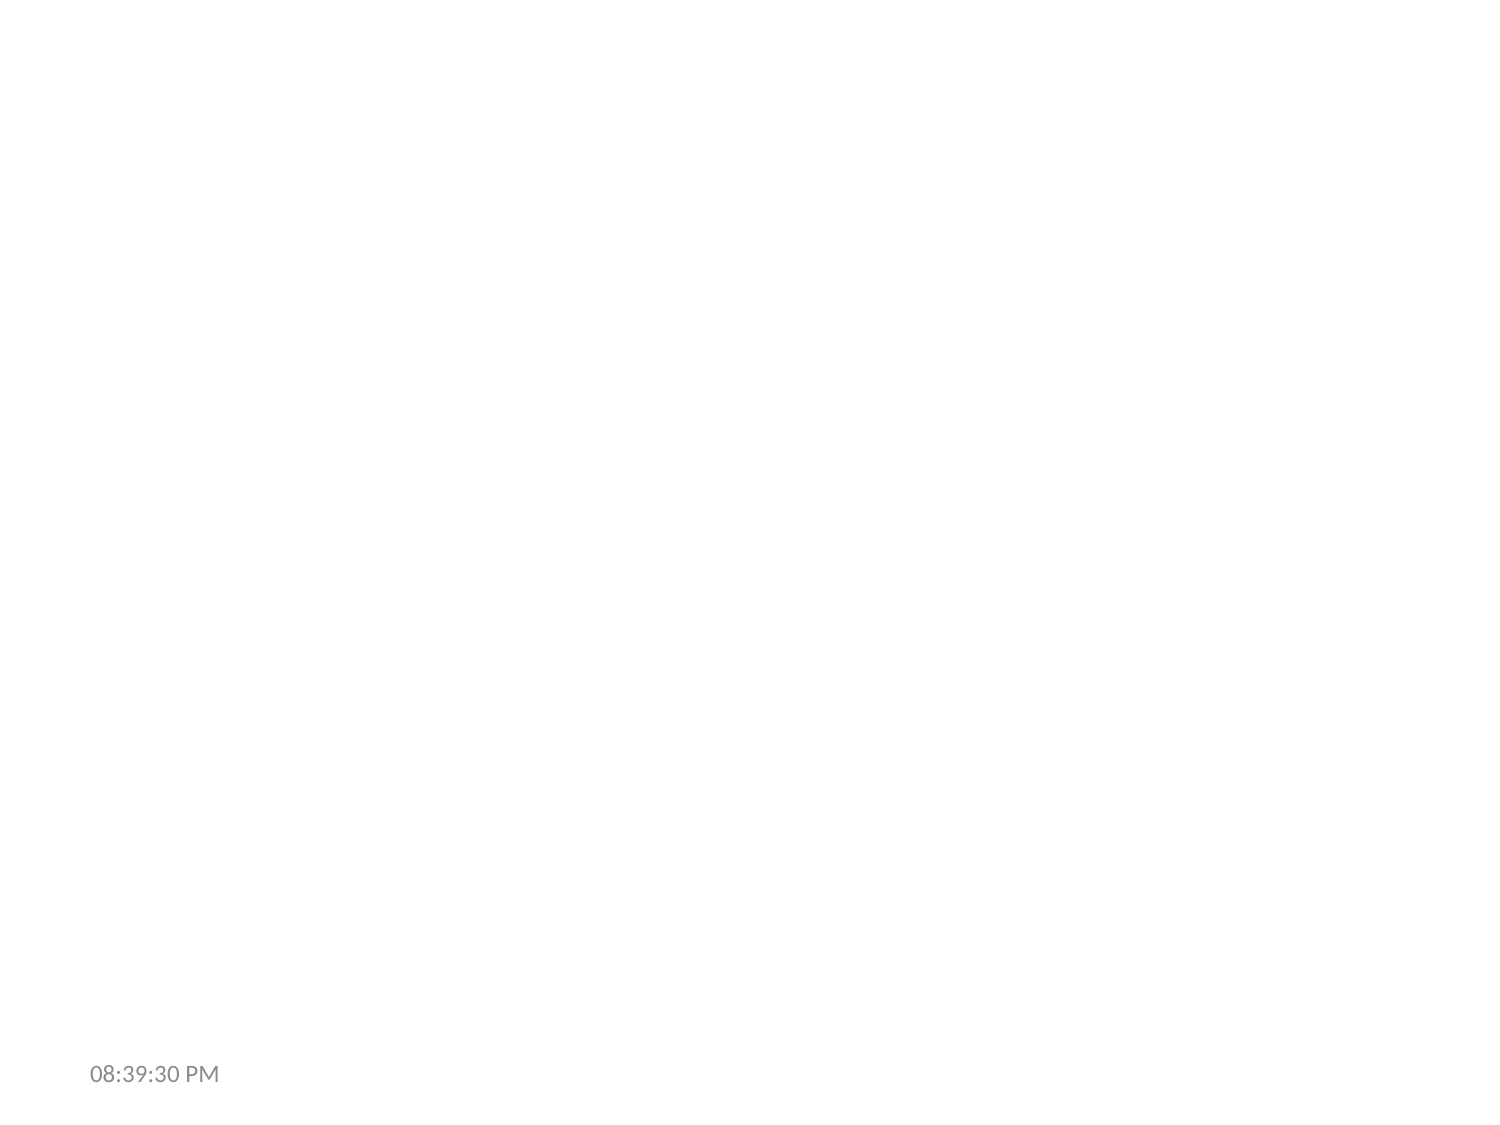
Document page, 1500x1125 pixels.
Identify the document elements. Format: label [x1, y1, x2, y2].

slide_number [75, 1042, 425, 1103]
